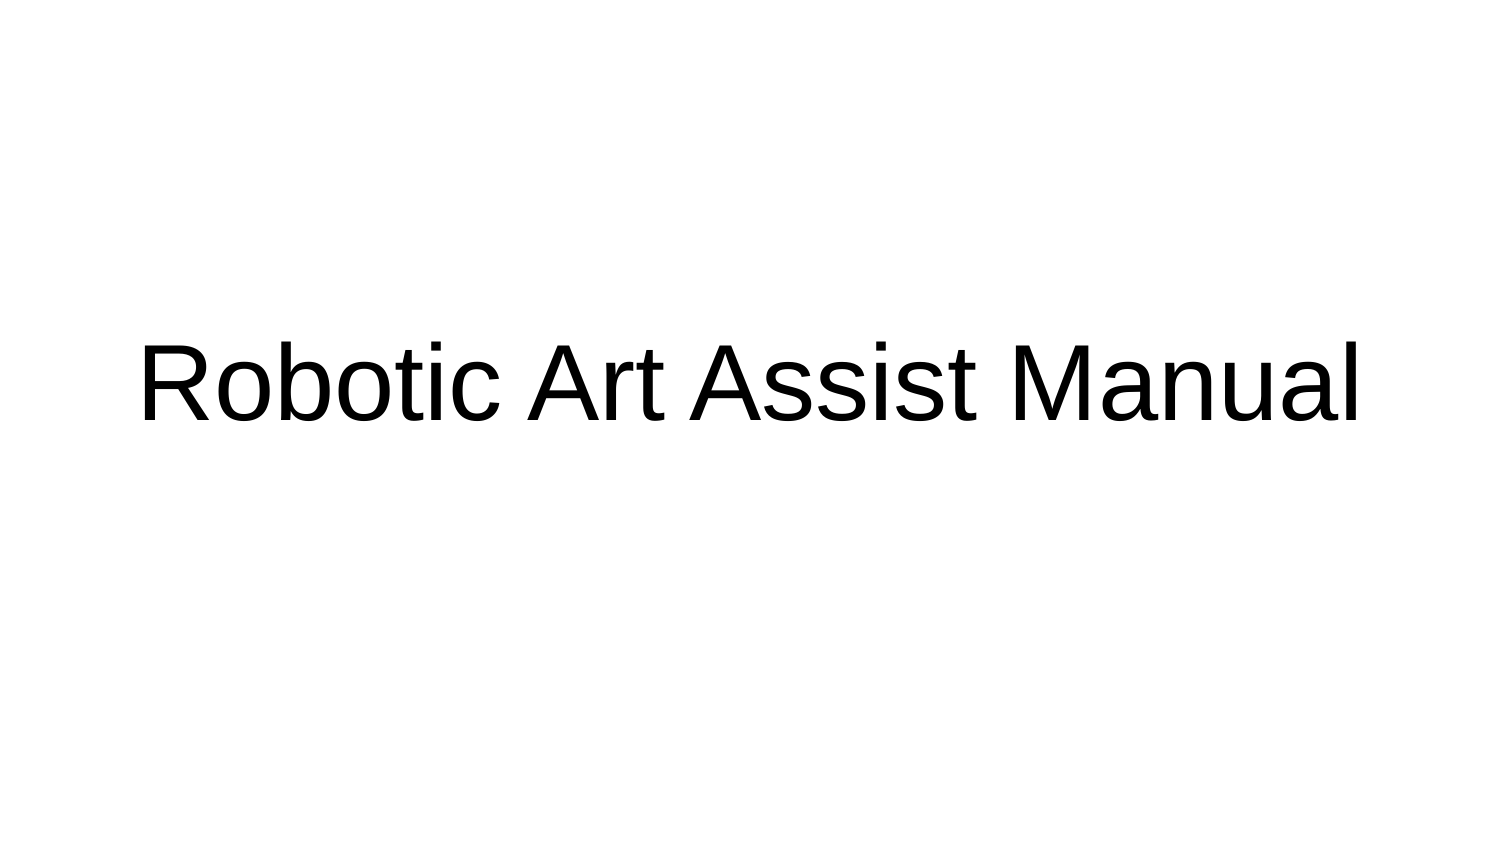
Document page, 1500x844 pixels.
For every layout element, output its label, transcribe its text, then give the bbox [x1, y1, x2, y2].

title Robotic Art Assist Manual [51, 122, 1449, 459]
